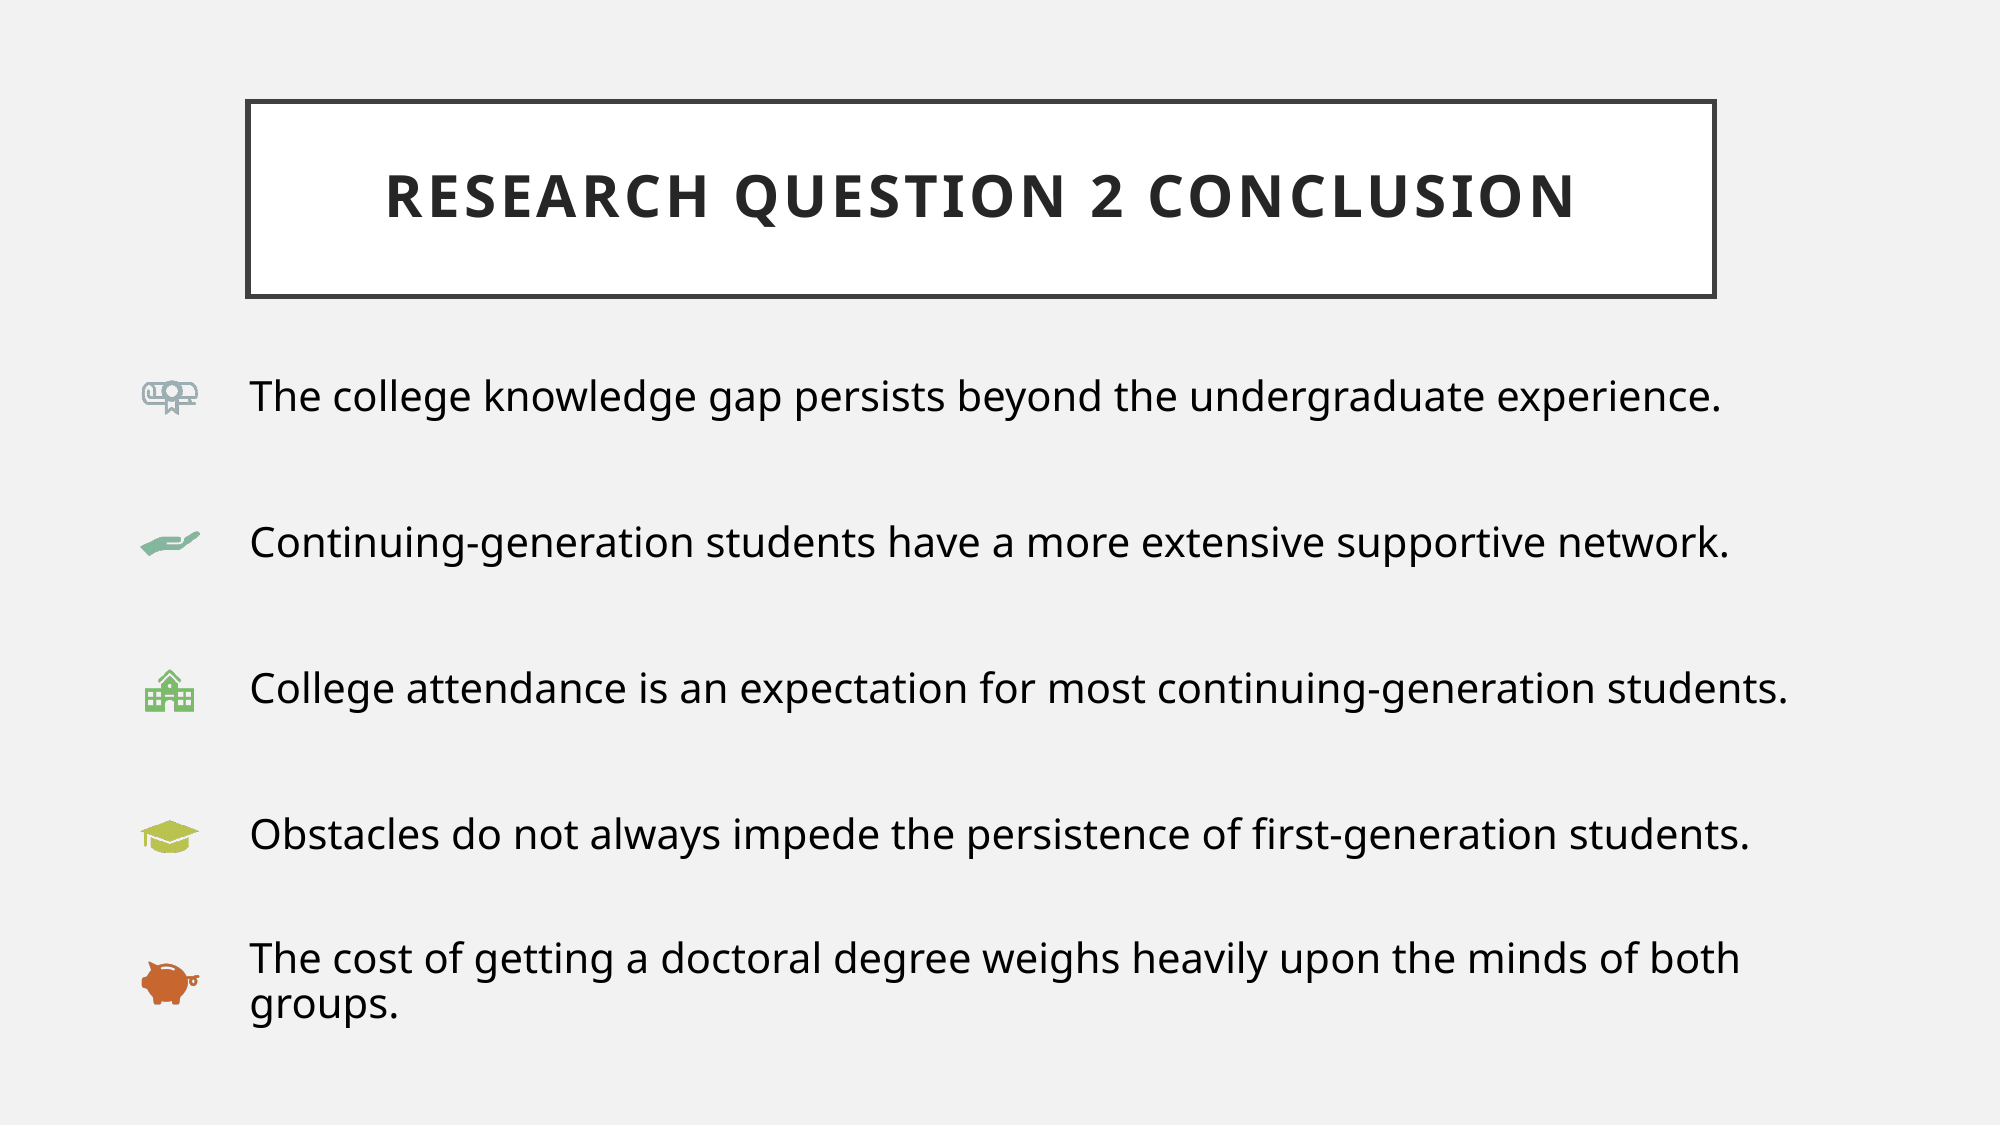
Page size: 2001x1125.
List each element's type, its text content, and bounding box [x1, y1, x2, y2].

title Research question 2 Conclusion [245, 99, 1717, 299]
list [101, 338, 1896, 1042]
